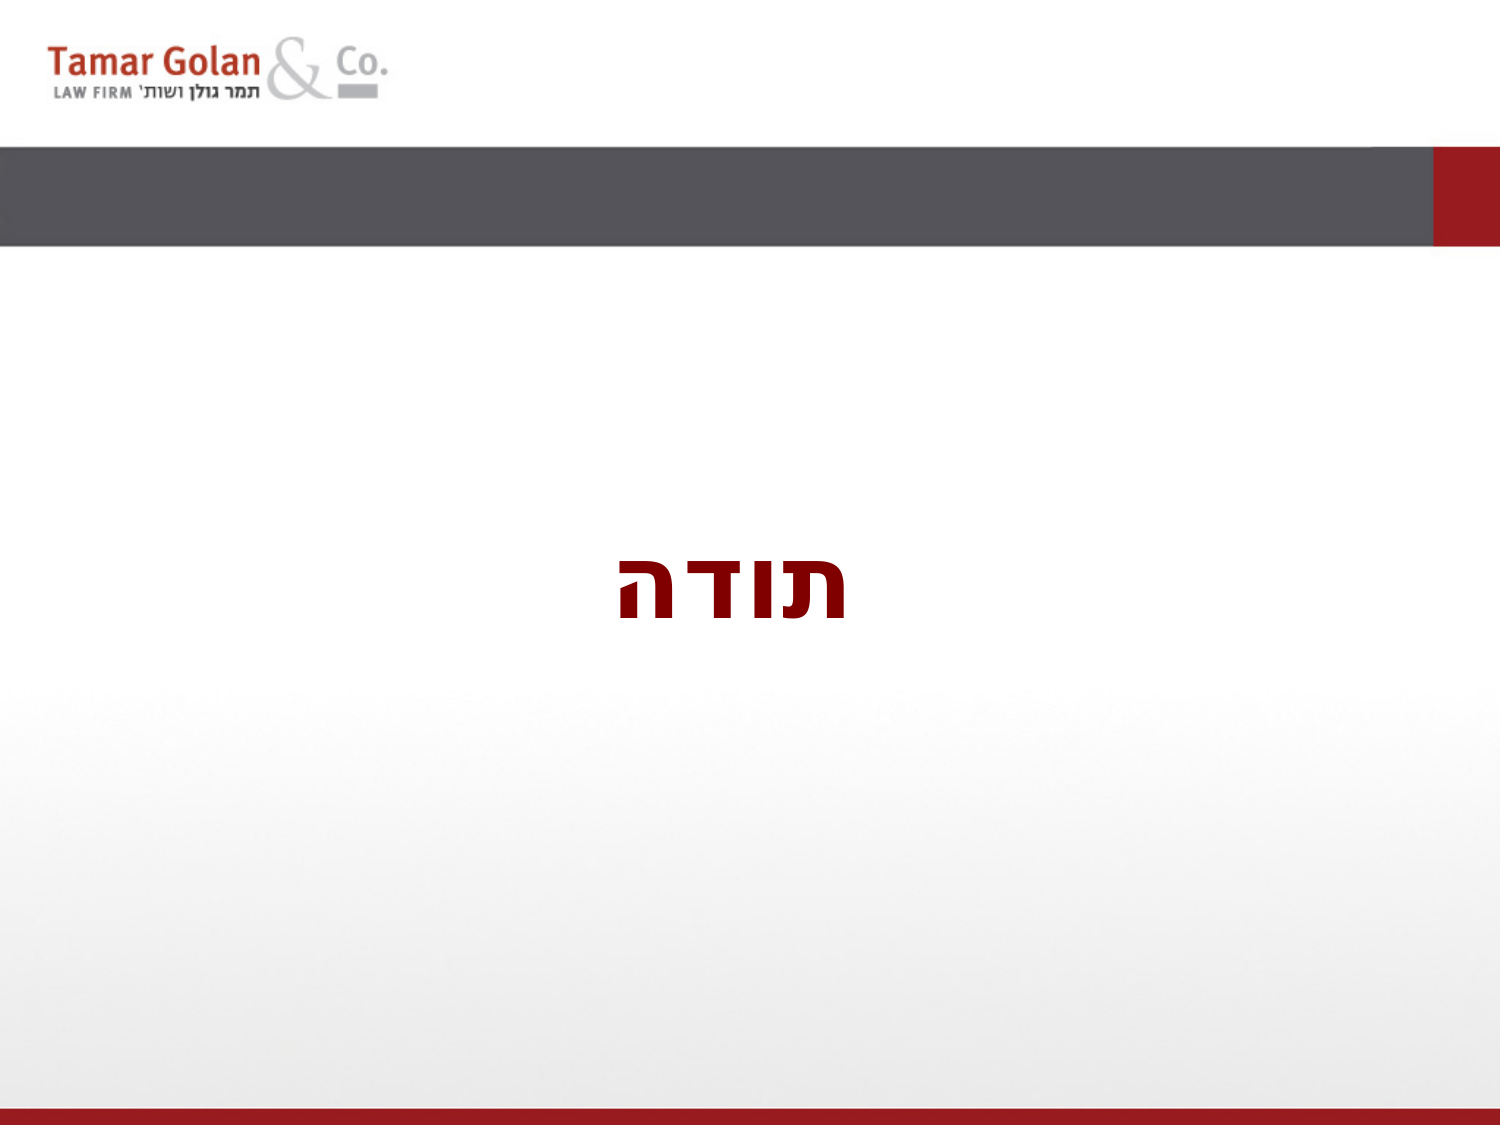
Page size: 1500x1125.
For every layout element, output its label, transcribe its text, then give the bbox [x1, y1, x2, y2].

text_box תודה [17, 456, 1447, 698]
picture [0, 0, 1500, 1125]
